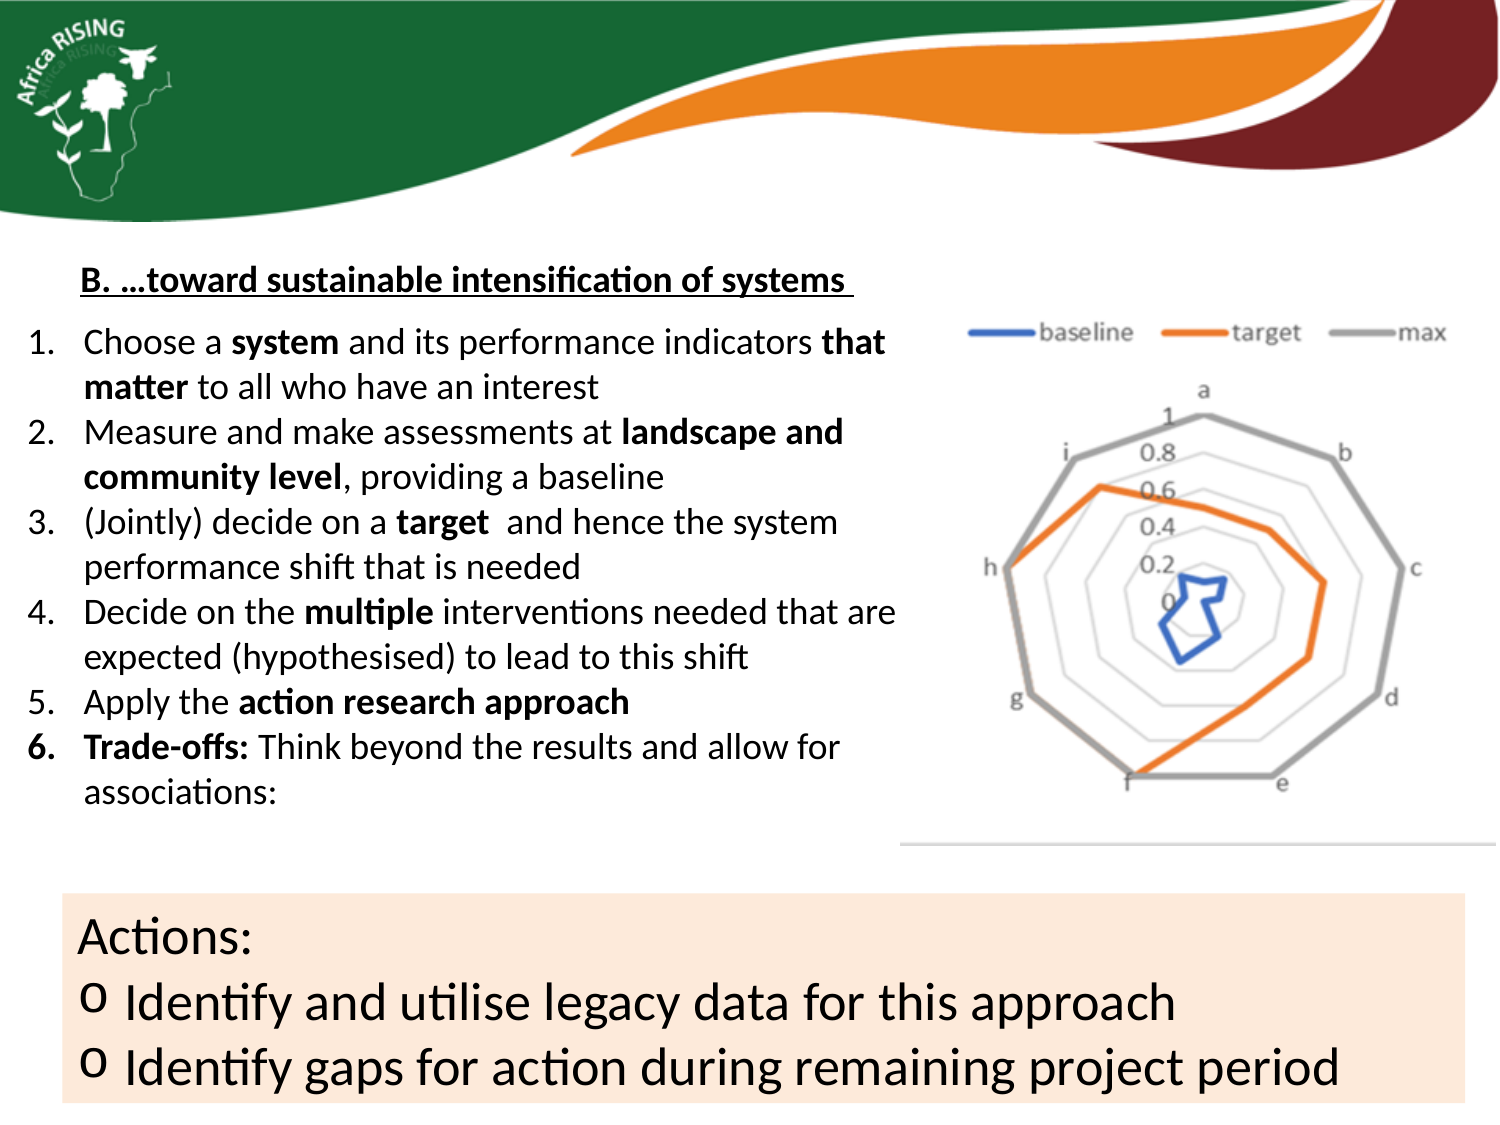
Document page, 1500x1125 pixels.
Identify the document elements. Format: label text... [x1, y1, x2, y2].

text_box Actions: Identify and utilise legacy data for this approach Identify gaps for action during remaining project period [62, 893, 1466, 1104]
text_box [12, 247, 1496, 846]
picture [0, 0, 1499, 222]
